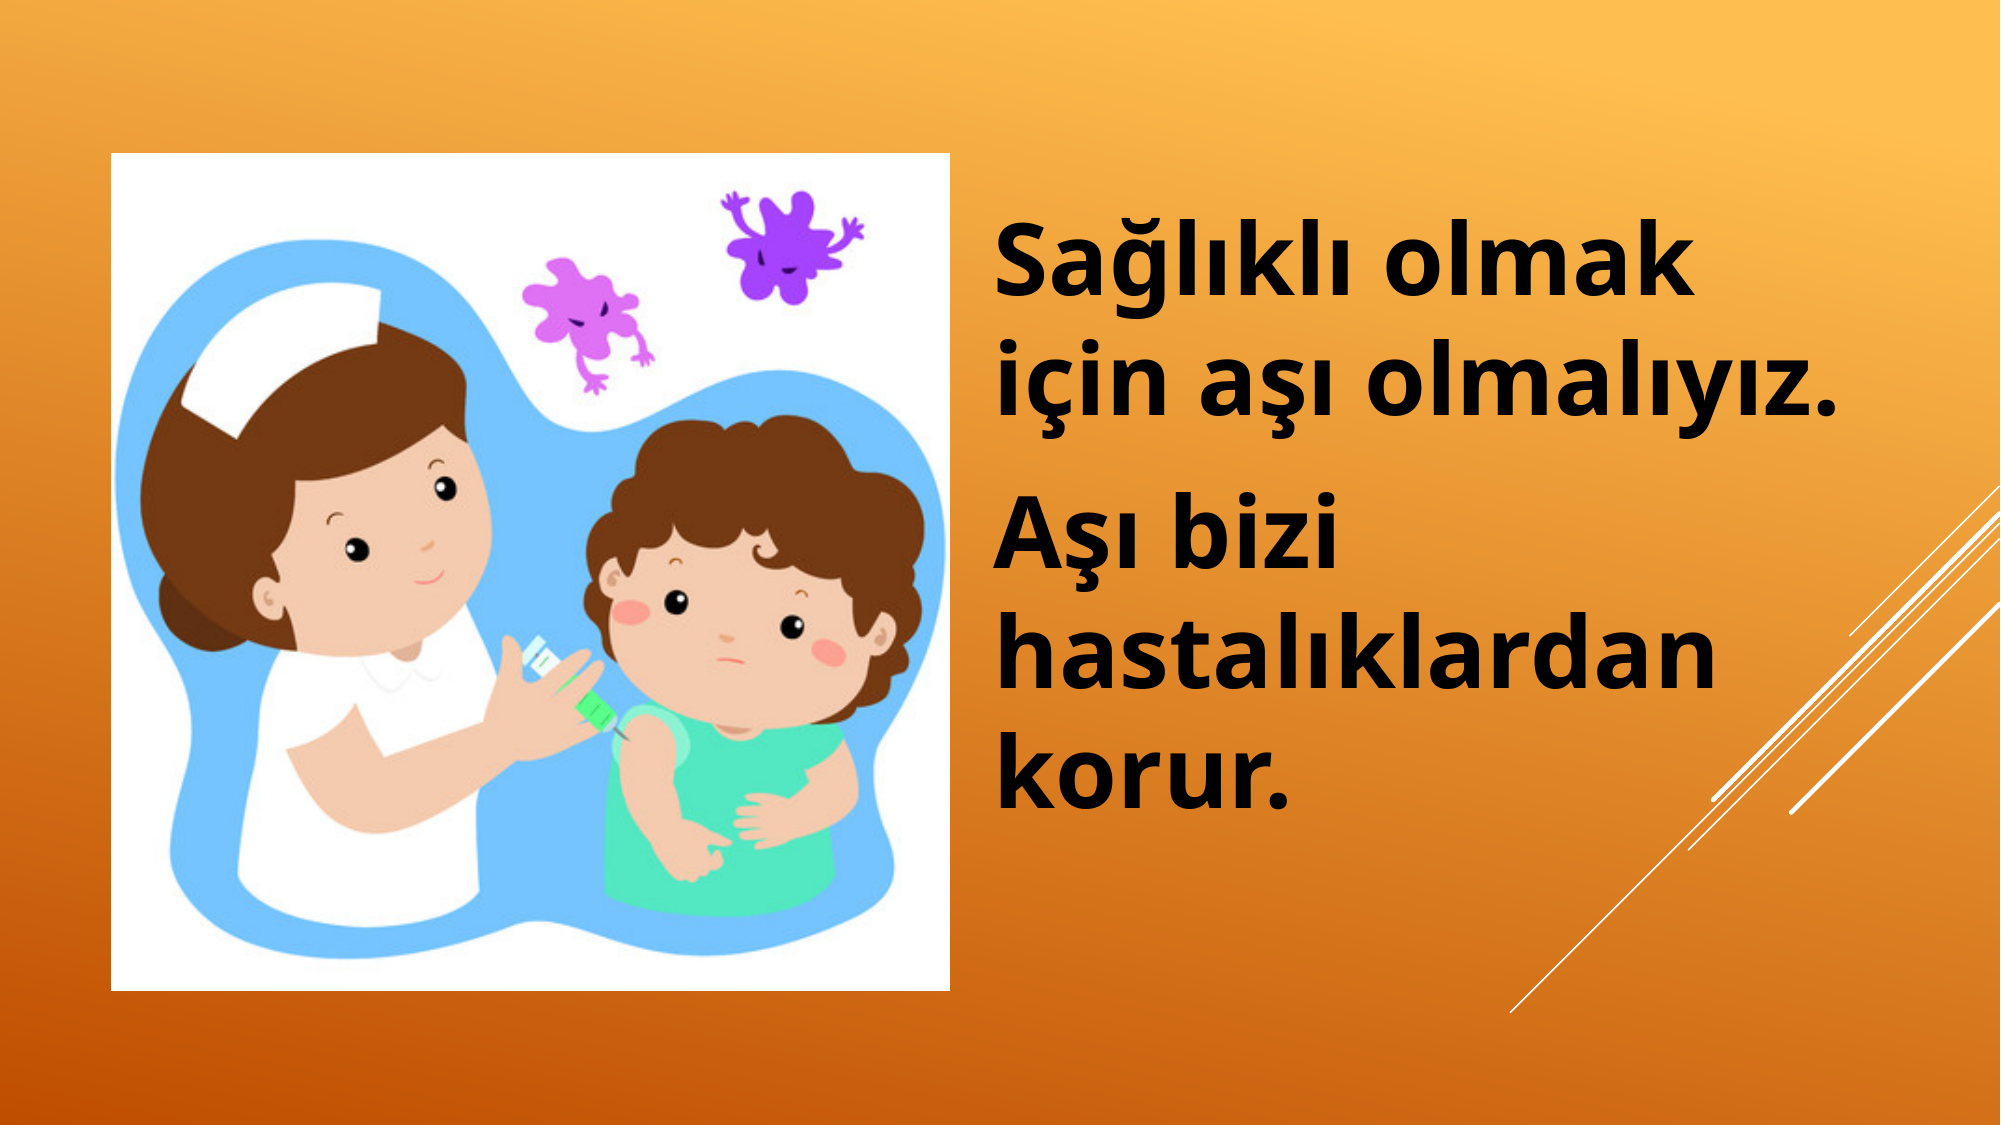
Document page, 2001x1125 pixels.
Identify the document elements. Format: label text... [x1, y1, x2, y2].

picture [111, 153, 950, 992]
list Sağlıklı olmak için aşı olmalıyız. Aşı bizi hastalıklardan korur. [978, 112, 1907, 912]
